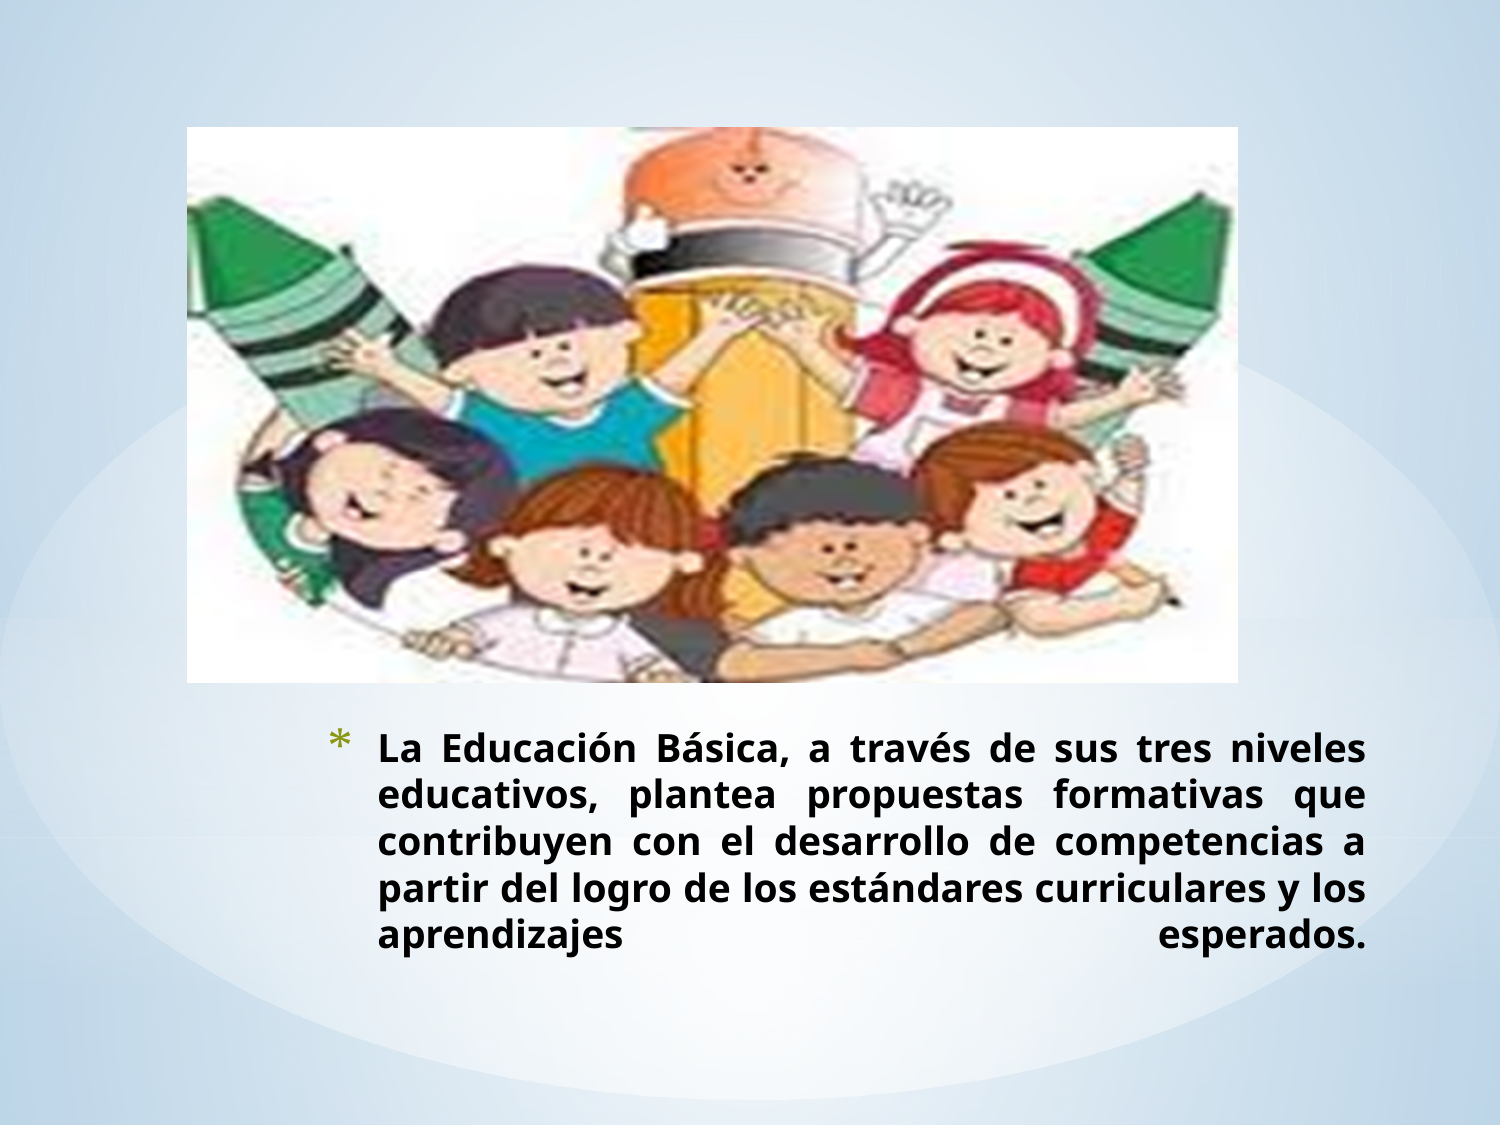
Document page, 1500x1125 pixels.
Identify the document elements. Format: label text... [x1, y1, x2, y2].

title La Educación Básica, a través de sus tres niveles educativos, plantea propuestas formativas que contribuyen con el desarrollo de competencias a partir del logro de los estándares curriculares y los aprendizajes esperados. [312, 716, 1382, 1047]
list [186, 127, 1238, 683]
